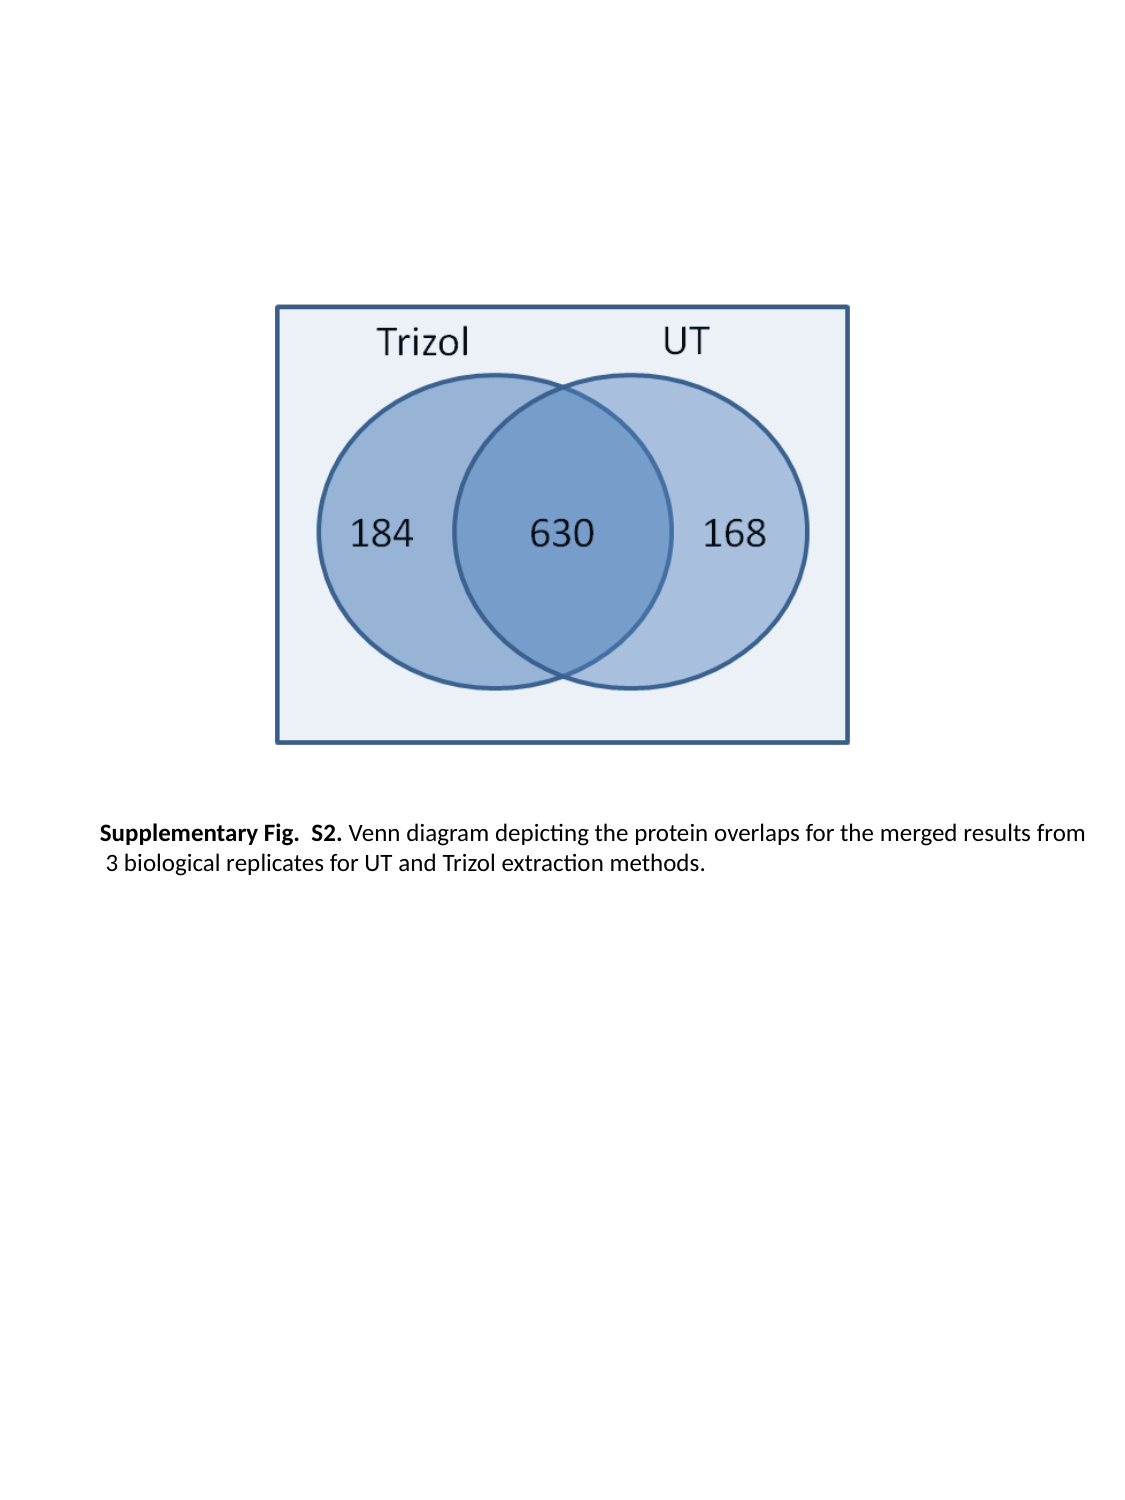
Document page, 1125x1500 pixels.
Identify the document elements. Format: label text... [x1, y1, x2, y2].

picture [273, 299, 851, 746]
text_box Supplementary Fig. S2. Venn diagram depicting the protein overlaps for the merged results from 3 biological replicates for UT and Trizol extraction methods. [85, 809, 1103, 914]
